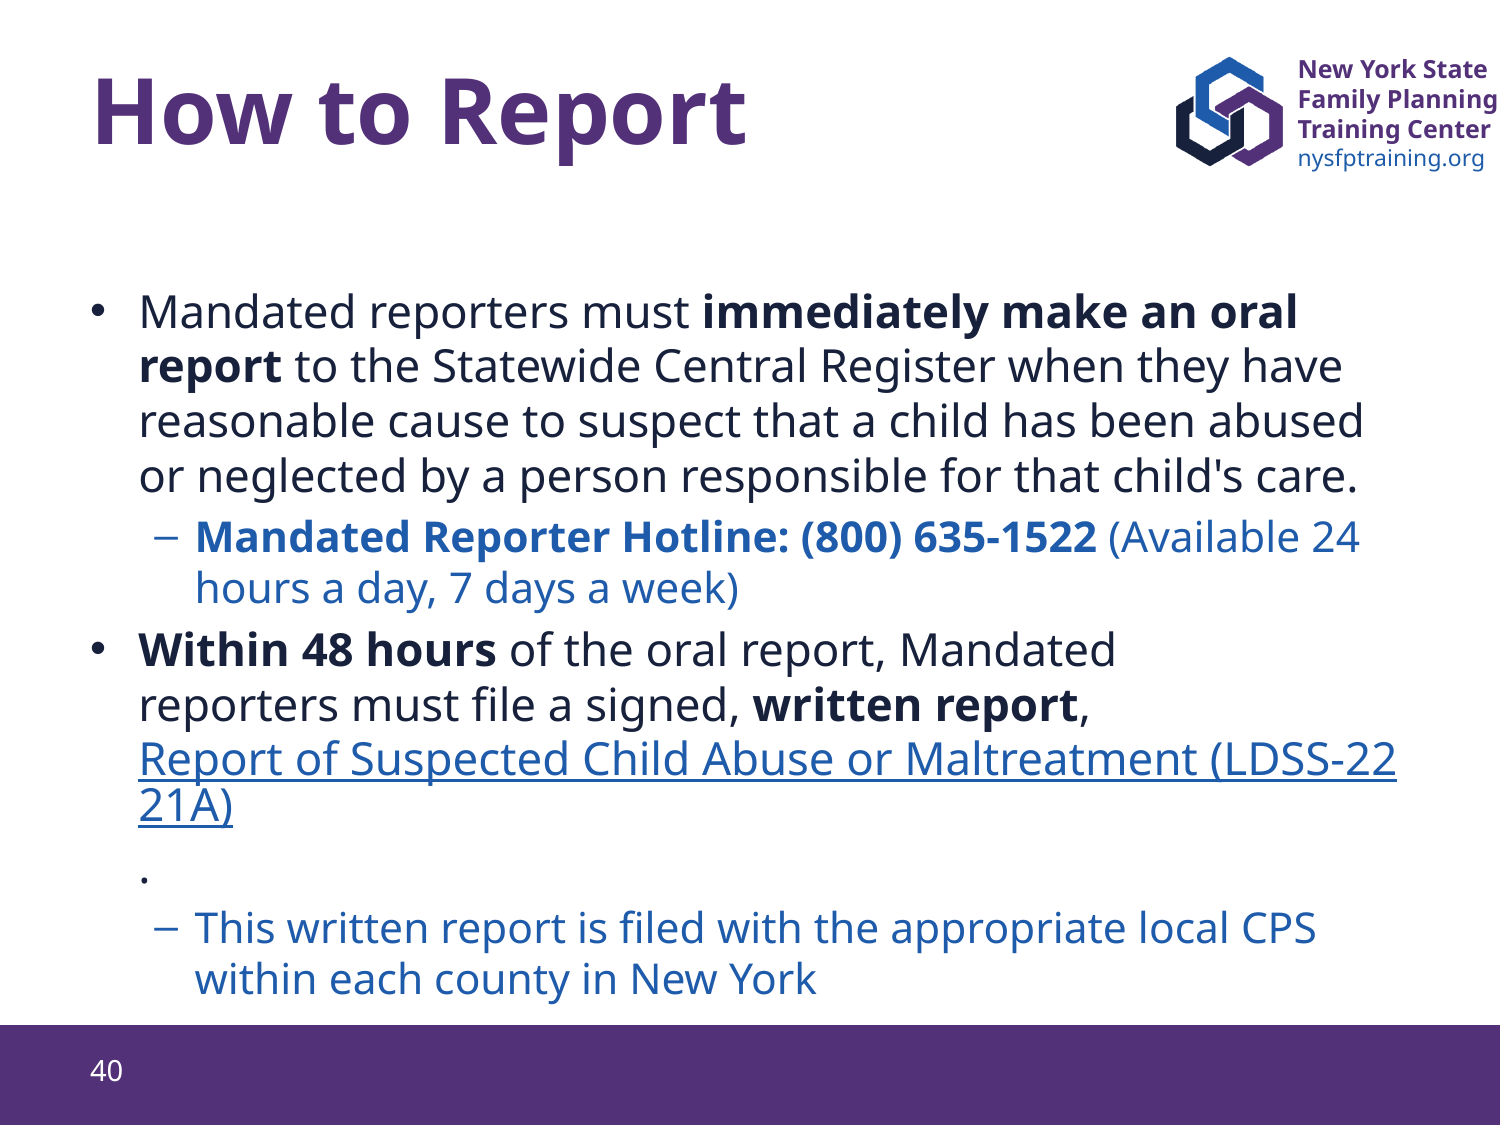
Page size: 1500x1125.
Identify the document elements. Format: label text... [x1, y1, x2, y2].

list Mandated reporters must immediately make an oral report to the Statewide Central Register when they have reasonable cause to suspect that a child has been abused or neglected by a person responsible for that child's care. Mandated Reporter Hotline: (800) 635-1522 (Available 24 hours a day, 7 days a week) Within 48 hours of the oral report, Mandated reporters must file a signed, written report, Report of Suspected Child Abuse or Maltreatment (LDSS-2221A). This written report is filed with the appropriate local CPS within each county in New York [75, 275, 1425, 975]
title How to Report [75, 45, 775, 275]
slide_number 40 [75, 1042, 285, 1103]
picture [1175, 55, 1284, 168]
